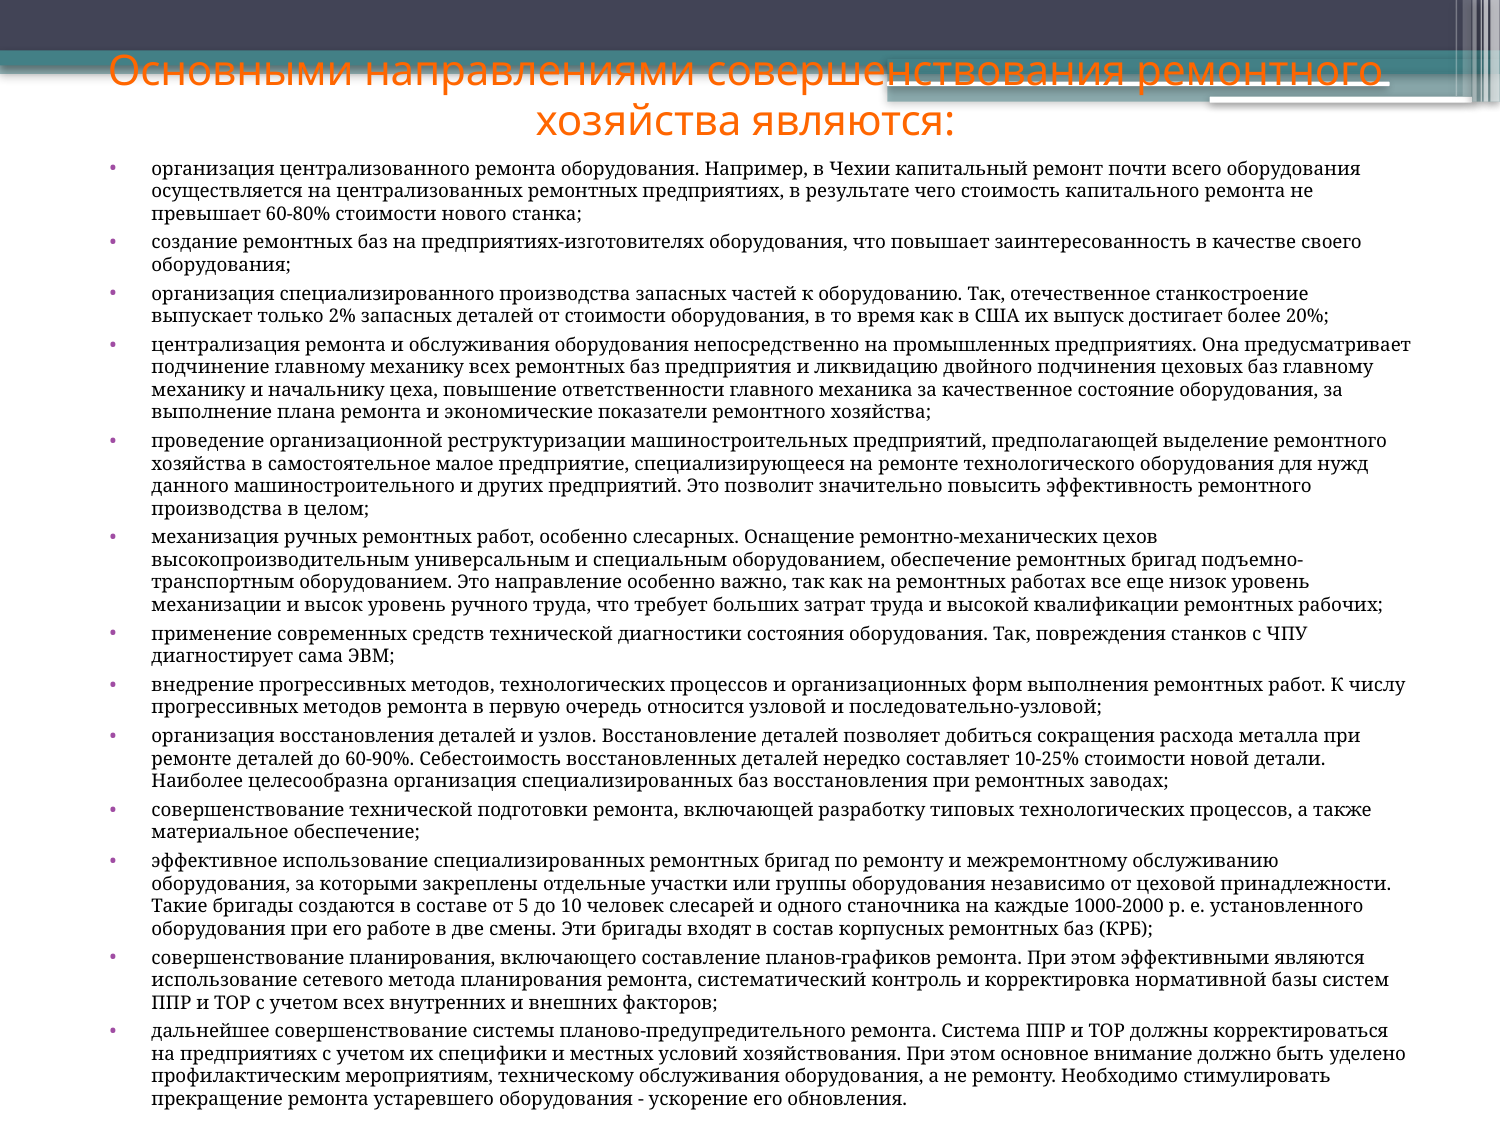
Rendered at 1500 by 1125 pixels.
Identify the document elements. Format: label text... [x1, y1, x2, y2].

list организация централизованного ремонта оборудования. Например, в Чехии капитальный ремонт почти всего оборудования осуществляется на централизованных ремонтных предприятиях, в результате чего стоимость капитального ремонта не превышает 60-80% стоимости нового станка; создание ремонтных баз на предприятиях-изготовителях оборудования, что повышает заинтересованность в качестве своего оборудования; организация специализированного производства запасных частей к оборудованию. Так, отечественное станкостроение выпускает только 2% запасных деталей от стоимости оборудования, в то время как в США их выпуск достигает более 20%; централизация ремонта и обслуживания оборудования непосредственно на промышленных предприятиях. Она предусматривает подчинение главному механику всех ремонтных баз предприятия и ликвидацию двойного подчинения цеховых баз главному механику и начальнику цеха, повышение ответственности главного механика за качественное состояние оборудования, за выполнение плана ремонта и экономические показатели ремонтного хозяйства; проведение организационной реструктуризации машиностроительных предприятий, предполагающей выделение ремонтного хозяйства в самостоятельное малое предприятие, специализирующееся на ремонте технологического оборудования для нужд данного машиностроительного и других предприятий. Это позволит значительно повысить эффективность ремонтного производства в целом; механизация ручных ремонтных работ, особенно слесарных. Оснащение ремонтно-механических цехов высокопроизводительным универсальным и специальным оборудованием, обеспечение ремонтных бригад подъемно-транспортным оборудованием. Это направление особенно важно, так как на ремонтных работах все еще низок уровень механизации и высок уровень ручного труда, что требует больших затрат труда и высокой квалификации ремонтных рабочих; применение современных средств технической диагностики состояния оборудования. Так, повреждения станков с ЧПУ диагностирует сама ЭВМ; внедрение прогрессивных методов, технологических процессов и организационных форм выполнения ремонтных работ. К числу прогрессивных методов ремонта в первую очередь относится узловой и последовательно-узловой; организация восстановления деталей и узлов. Восстановление деталей позволяет добиться сокращения расхода металла при ремонте деталей до 60-90%. Себестоимость восстановленных деталей нередко составляет 10-25% стоимости новой детали. Наиболее целесообразна организация специализированных баз восстановления при ремонтных заводах; совершенствование технической подготовки ремонта, включающей разработку типовых технологических процессов, а также материальное обеспечение; эффективное использование специализированных ремонтных бригад по ремонту и межремонтному обслуживанию оборудования, за которыми закреплены отдельные участки или группы оборудования независимо от цеховой принадлежности. Такие бригады создаются в составе от 5 до 10 человек слесарей и одного станочника на каждые 1000-2000 р. е. установленного оборудования при его работе в две смены. Эти бригады входят в состав корпусных ремонтных баз (КРБ); совершенствование планирования, включающего составление планов-графиков ремонта. При этом эффективными являются использование сетевого метода планирования ремонта, систематический контроль и корректировка нормативной базы систем ППР и ТОР с учетом всех внутренних и внешних факторов; дальнейшее совершенствование системы планово-предупредительного ремонта. Система ППР и ТОР должны корректироваться на предприятиях с учетом их специфики и местных условий хозяйствования. При этом основное внимание должно быть уделено профилактическим мероприятиям, техническому обслуживания оборудования, а не ремонту. Необходимо стимулировать прекращение ремонта устаревшего оборудования - ускорение его обновления. [76, 149, 1427, 1064]
title Основными направлениями совершенствования ремонтного хозяйства являются: [70, 35, 1421, 153]
